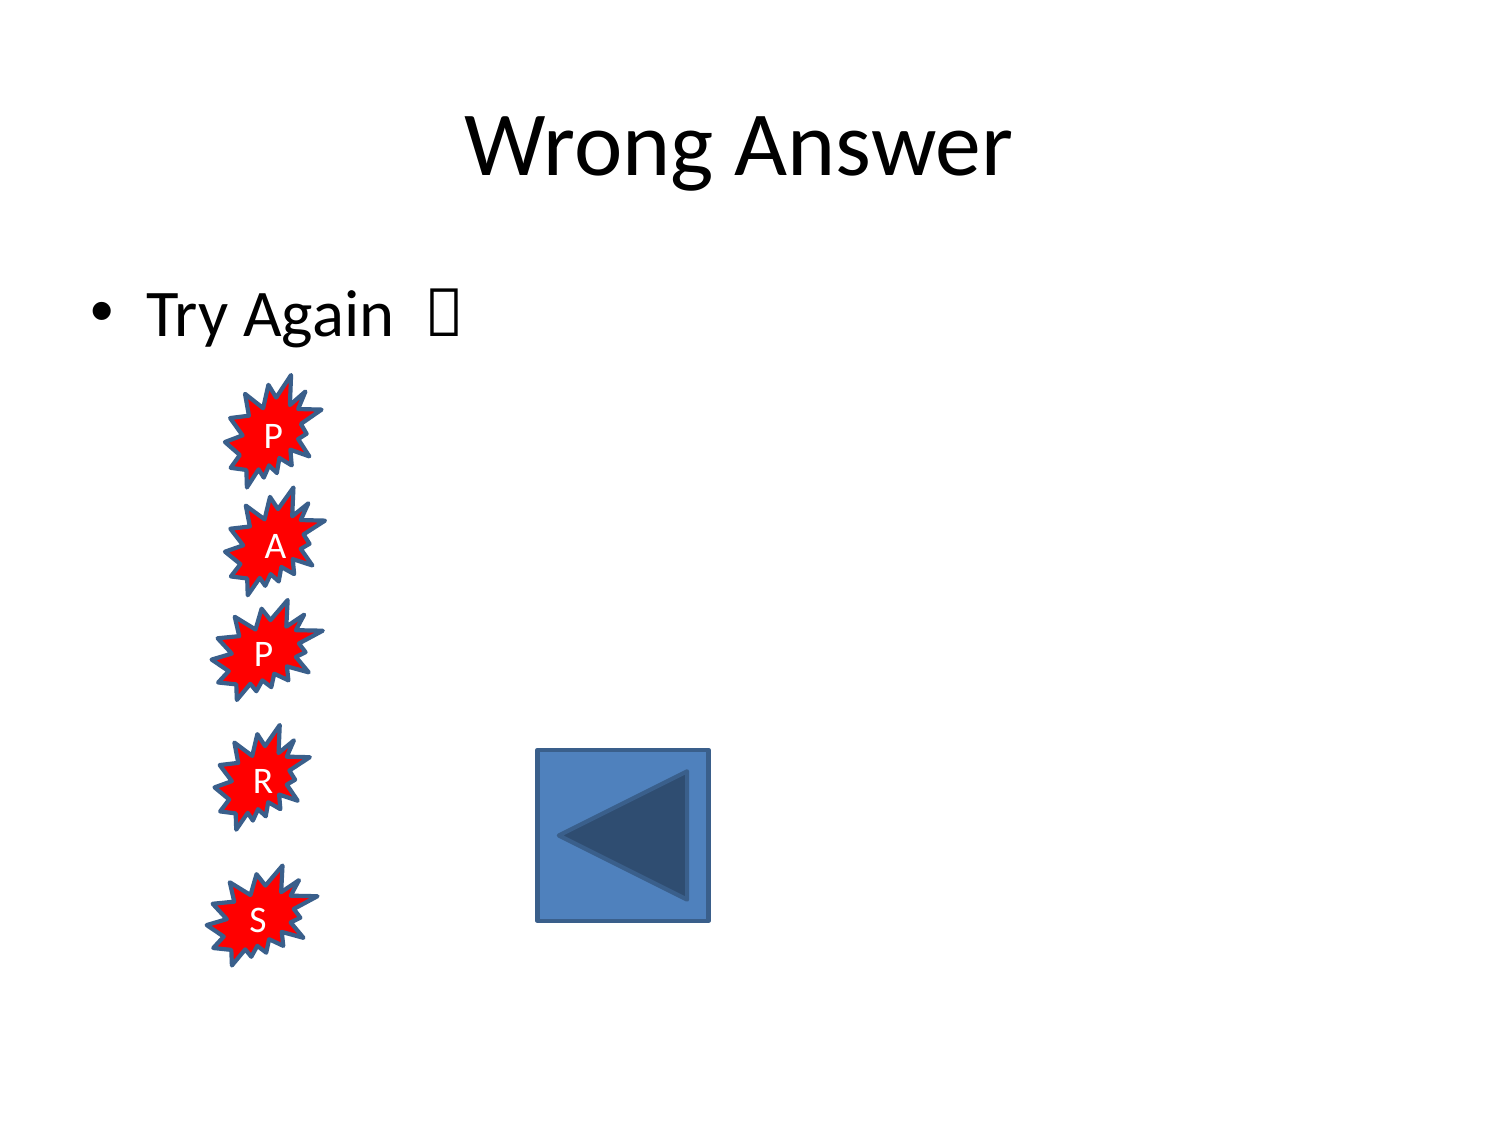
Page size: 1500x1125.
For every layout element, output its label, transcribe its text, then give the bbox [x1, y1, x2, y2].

list Try Again  [75, 262, 1425, 1005]
text_box P [222, 373, 324, 490]
text_box R [212, 723, 312, 832]
text_box [535, 748, 711, 923]
text_box S [204, 863, 320, 968]
text_box P [209, 598, 325, 702]
title Wrong Answer [75, 45, 1425, 233]
text_box A [222, 485, 327, 598]
